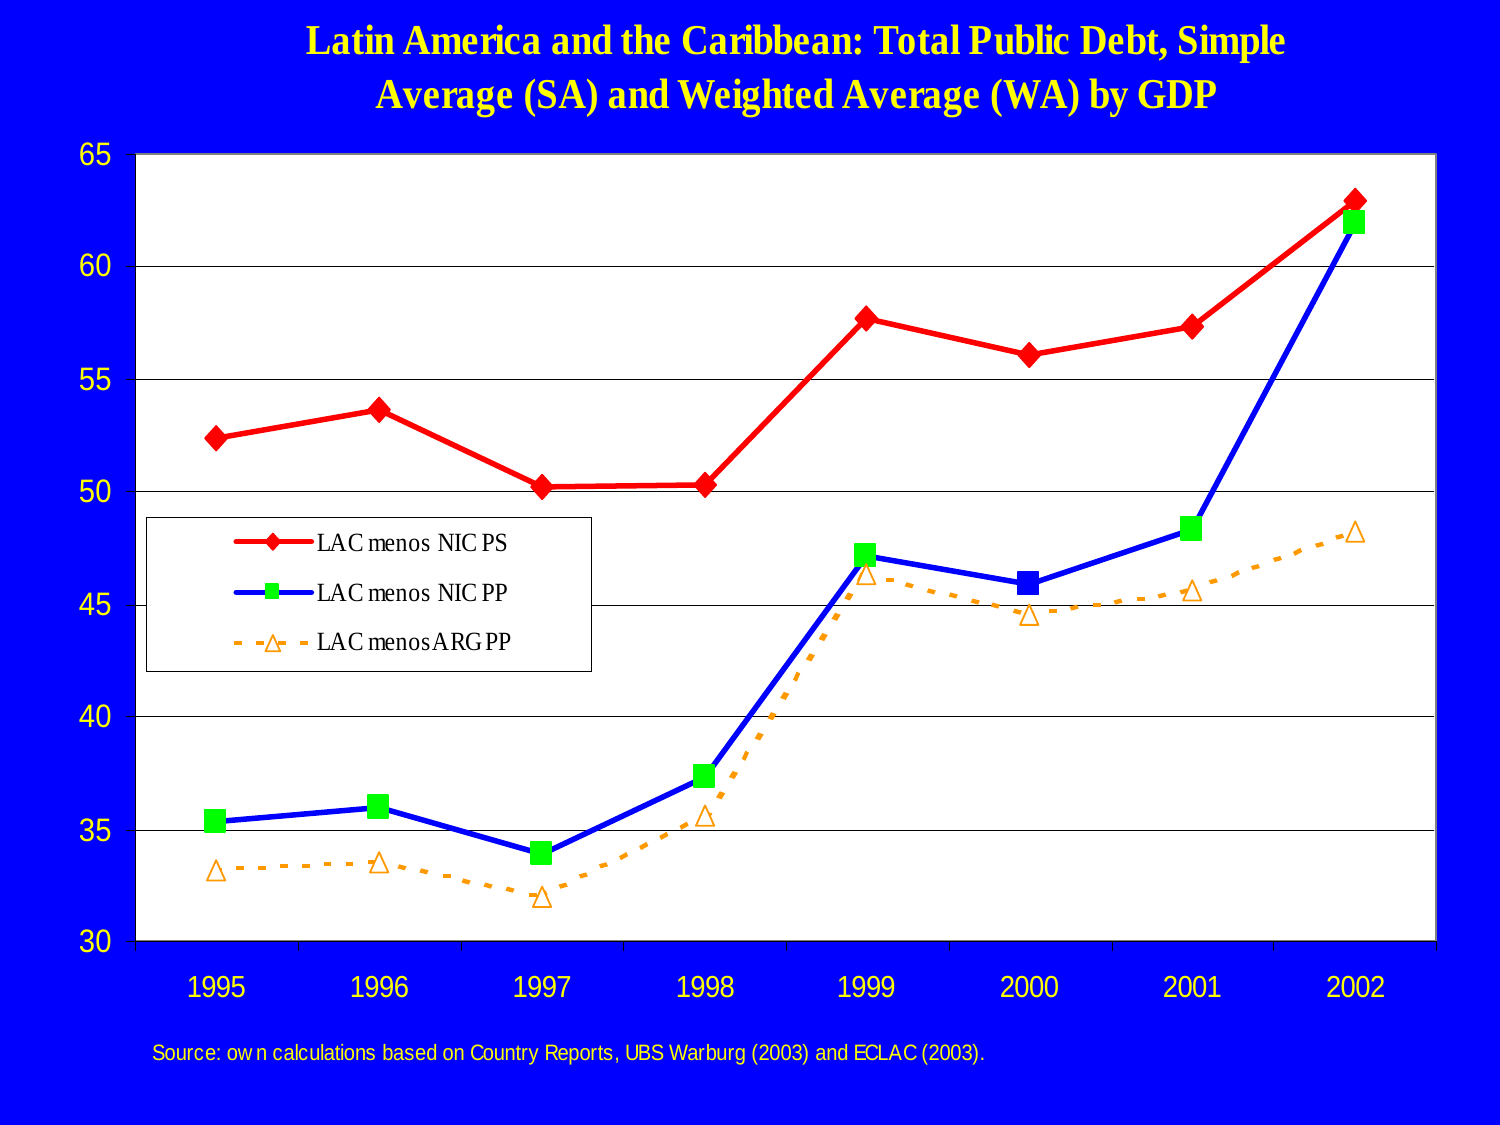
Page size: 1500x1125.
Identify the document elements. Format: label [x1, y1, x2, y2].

text_box [0, 0, 1500, 1088]
